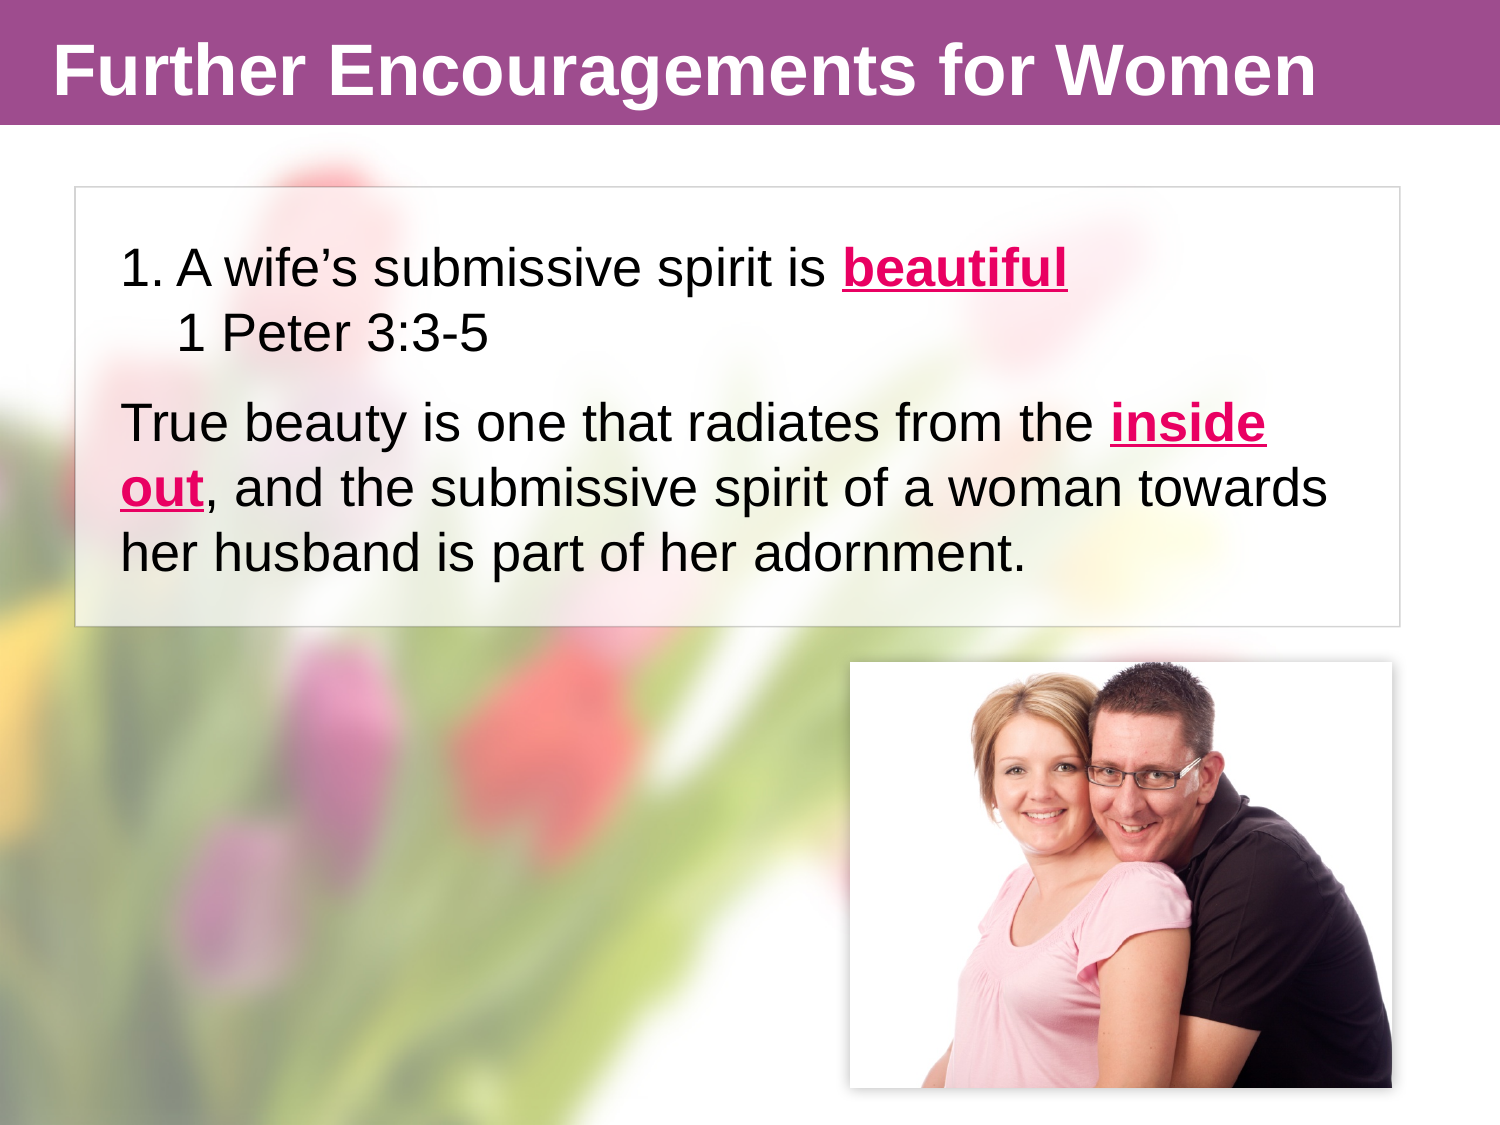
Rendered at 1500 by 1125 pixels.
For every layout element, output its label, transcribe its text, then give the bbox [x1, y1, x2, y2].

text_box Further Encouragements for Women [0, 0, 1500, 125]
picture [0, 125, 1500, 1125]
text_box A wife’s submissive spirit is beautiful 1 Peter 3:3-5 True beauty is one that radiates from the inside out, and the submissive spirit of a woman towards her husband is part of her adornment. [75, 186, 1400, 627]
